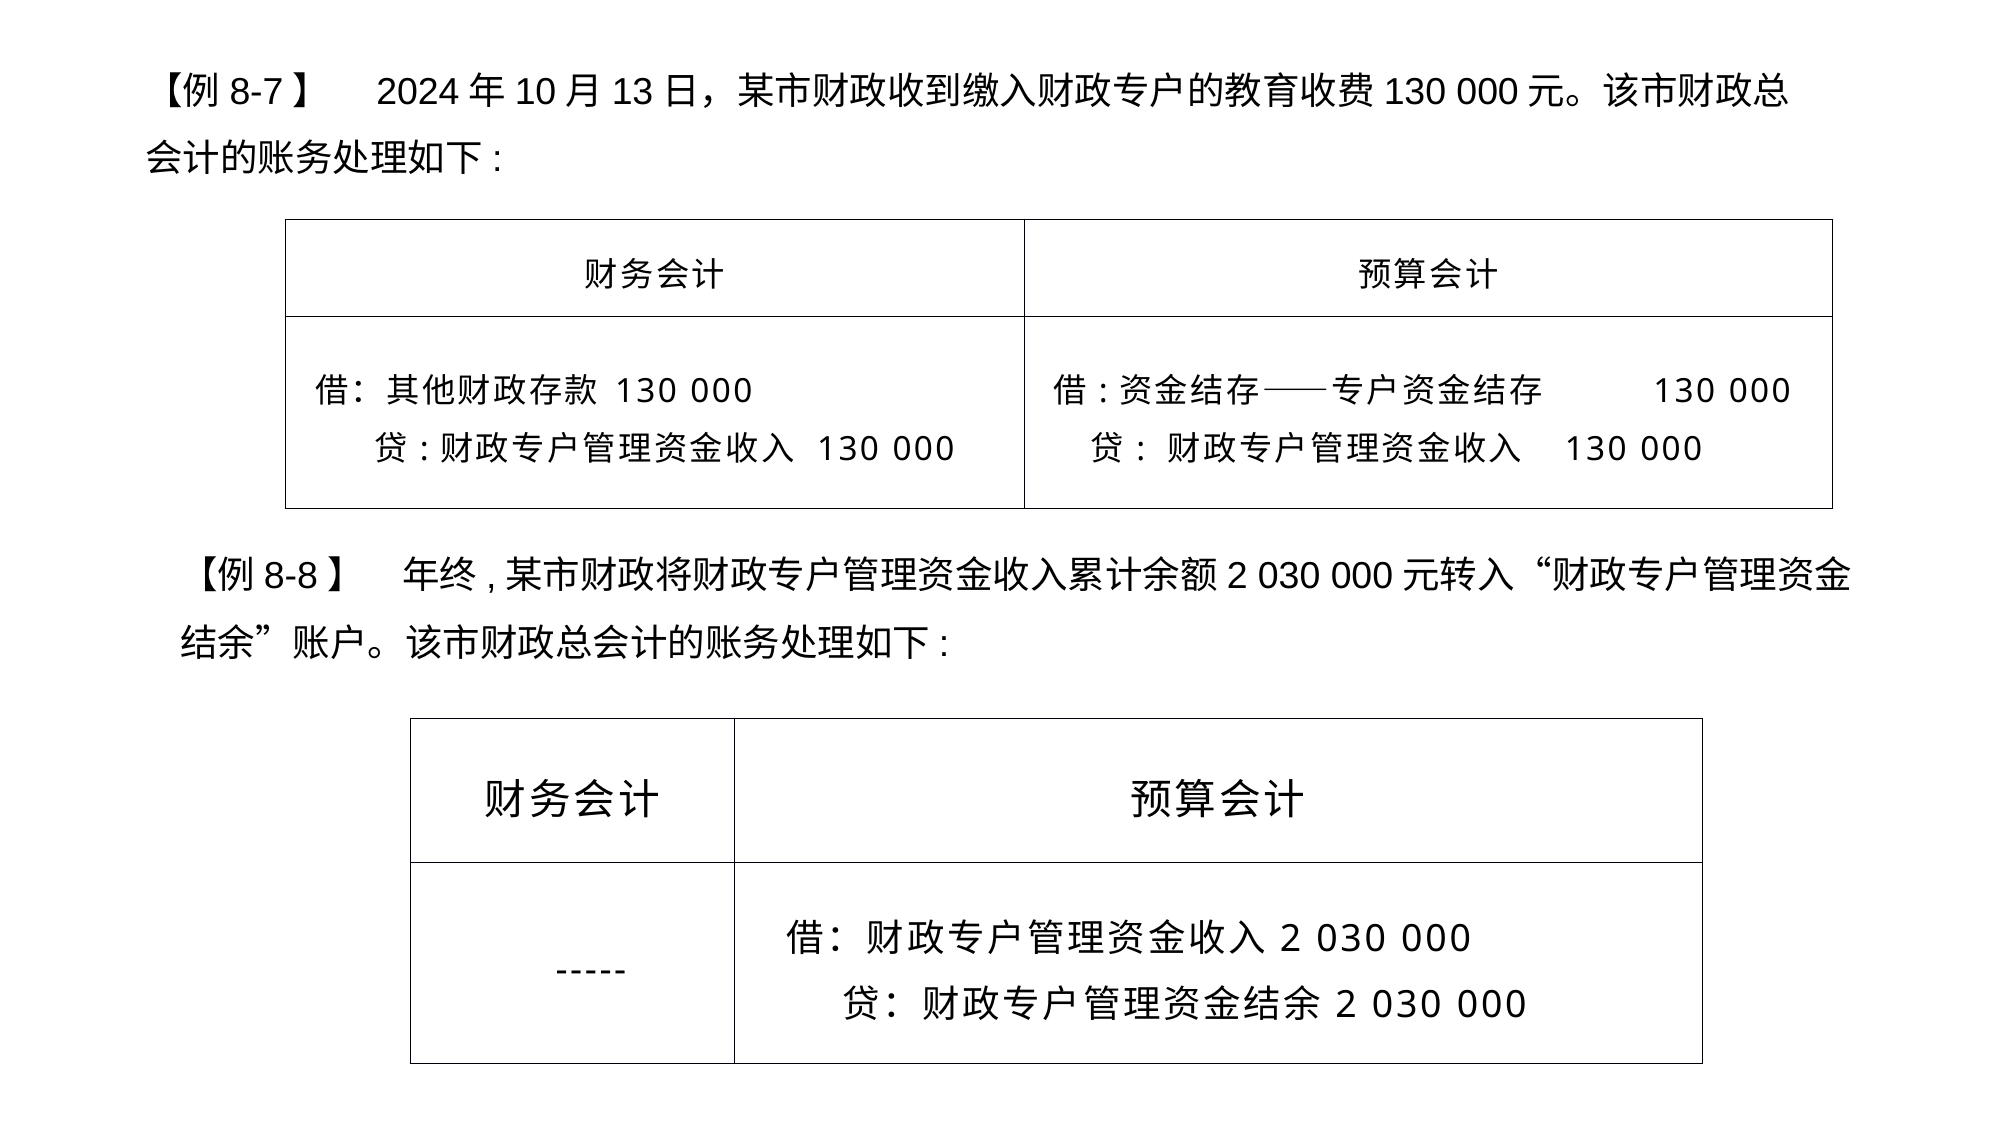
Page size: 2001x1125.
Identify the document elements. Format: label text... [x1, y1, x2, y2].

table_header 预算会计 [1025, 220, 1832, 316]
table_header 预算会计 [735, 719, 1702, 862]
table_cell 借：财政专户管理资金收入2 030 000 贷：财政专户管理资金结余2 030 000 [735, 863, 1702, 1063]
table_cell 借:资金结存――专户资金结存 130 000 贷: 财政专户管理资金收入 130 000 [1025, 317, 1832, 508]
table_cell ----- [411, 863, 734, 1063]
table_cell 借：其他财政存款 130 000 贷:财政专户管理资金收入 130 000 [286, 317, 1024, 508]
text_box 【例8-7】 2024年10月13日，某市财政收到缴入财政专户的教育收费130 000元。该市财政总会计的账务处理如下: [130, 36, 1833, 193]
text_box 【例8-8】 年终,某市财政将财政专户管理资金收入累计余额2 030 000元转入“财政专户管理资金结余”账户。该市财政总会计的账务处理如下: [165, 521, 1890, 678]
table_header 财务会计 [286, 220, 1024, 316]
table_header 财务会计 [411, 719, 734, 862]
